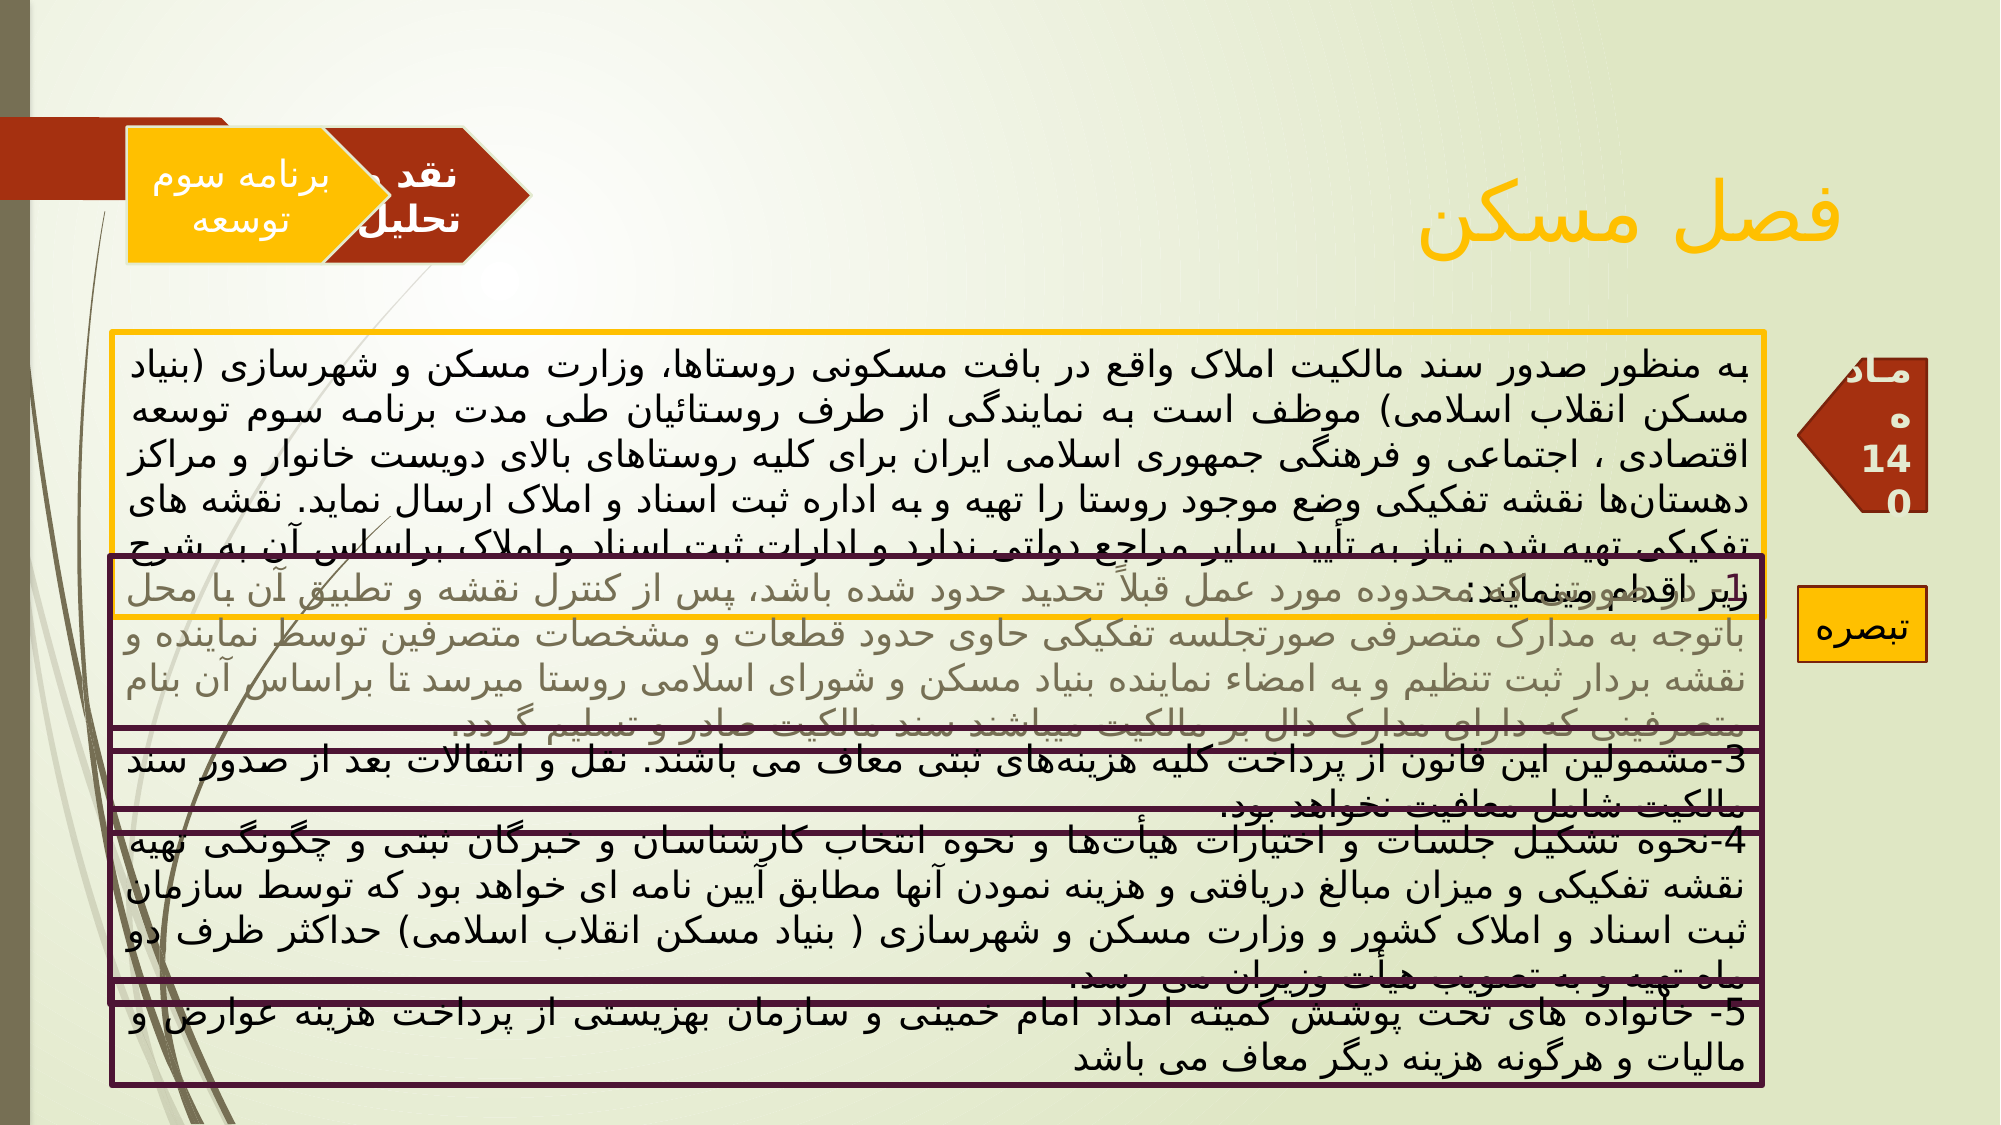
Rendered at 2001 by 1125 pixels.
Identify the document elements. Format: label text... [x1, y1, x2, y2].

text_box نقد و تحلیل [323, 125, 533, 266]
text_box تبصره [1797, 585, 1928, 663]
text_box ماده 140 [1797, 357, 1929, 513]
text_box 5- خانواده های تحت پوشش کمیته امداد امام خمینی و سازمان بهزیستی از پرداخت هزینه عوارض و مالیات و هرگونه هزینه دیگر معاف می باشد [112, 980, 1762, 1086]
text_box 1- در صورتی که محدوده مورد عمل قبلاً تحدید حدود شده باشد، پس از کنترل نقشه و تطبیق آن با محل باتوجه به مدارک متصرفی صورتجلسه تفکیکی حاوی حدود قطعات و مشخصات متصرفین توسط نماینده و نقشه بردار ثبت تنظیم و به امضاء نماینده بنیاد مسکن و شورای اسلامی روستا میرسد تا براساس آن بنام متصرفینی که دارای مدارک دال بر مالکیت میباشند سند مالکیت صادر و تسلیم گردد. [109, 556, 1762, 727]
text_box 4-نحوه تشکیل جلسات و اختیارات هیأت‌ها و نحوه انتخاب کارشناسان و خبرگان ثبتی و چگونگی تهیه نقشه تفکیکی و میزان مبالغ دریافتی و هزینه نمودن آنها مطابق آیین نامه ای خواهد بود که توسط سازمان ثبت اسناد و املاک کشور و وزارت مسکن و شهرسازی ( بنیاد مسکن انقلاب اسلامی) حداکثر ظرف دو ماه تهیه و به تصویب هیأت وزیران می رسد. [109, 808, 1762, 1004]
text_box 3-مشمولین این قانون از پرداخت کلیه هزینه‌های ثبتی معاف می باشند. نقل و انتقالات بعد از صدور سند مالکیت شامل معافیت نخواهد بود. [109, 727, 1762, 808]
text_box به منظور صدور سند مالکیت املاک واقع در بافت مسکونی روستاها، وزارت مسکن و شهرسازی (بنیاد مسکن انقلاب اسلامی) موظف است به نمایندگی از طرف روستائیان طی مدت برنامه سوم توسعه اقتصادی ، اجتماعی و فرهنگی جمهوری اسلامی ایران برای کلیه روستاهای بالای دویست خانوار و مراکز دهستان‌ها نقشه تفکیکی وضع موجود روستا را تهیه و به اداره ثبت اسناد و املاک ارسال نماید. نقشه های تفکیکی تهیه شده نیاز به تأیید سایر مراجع دولتی ندارد و ادارات ثبت اسناد و املاک براساس آن به شرح زیر اقدام مینمایند: [112, 332, 1765, 618]
text_box فصل مسکن [537, 151, 1861, 266]
text_box برنامه سوم توسعه [125, 125, 392, 266]
